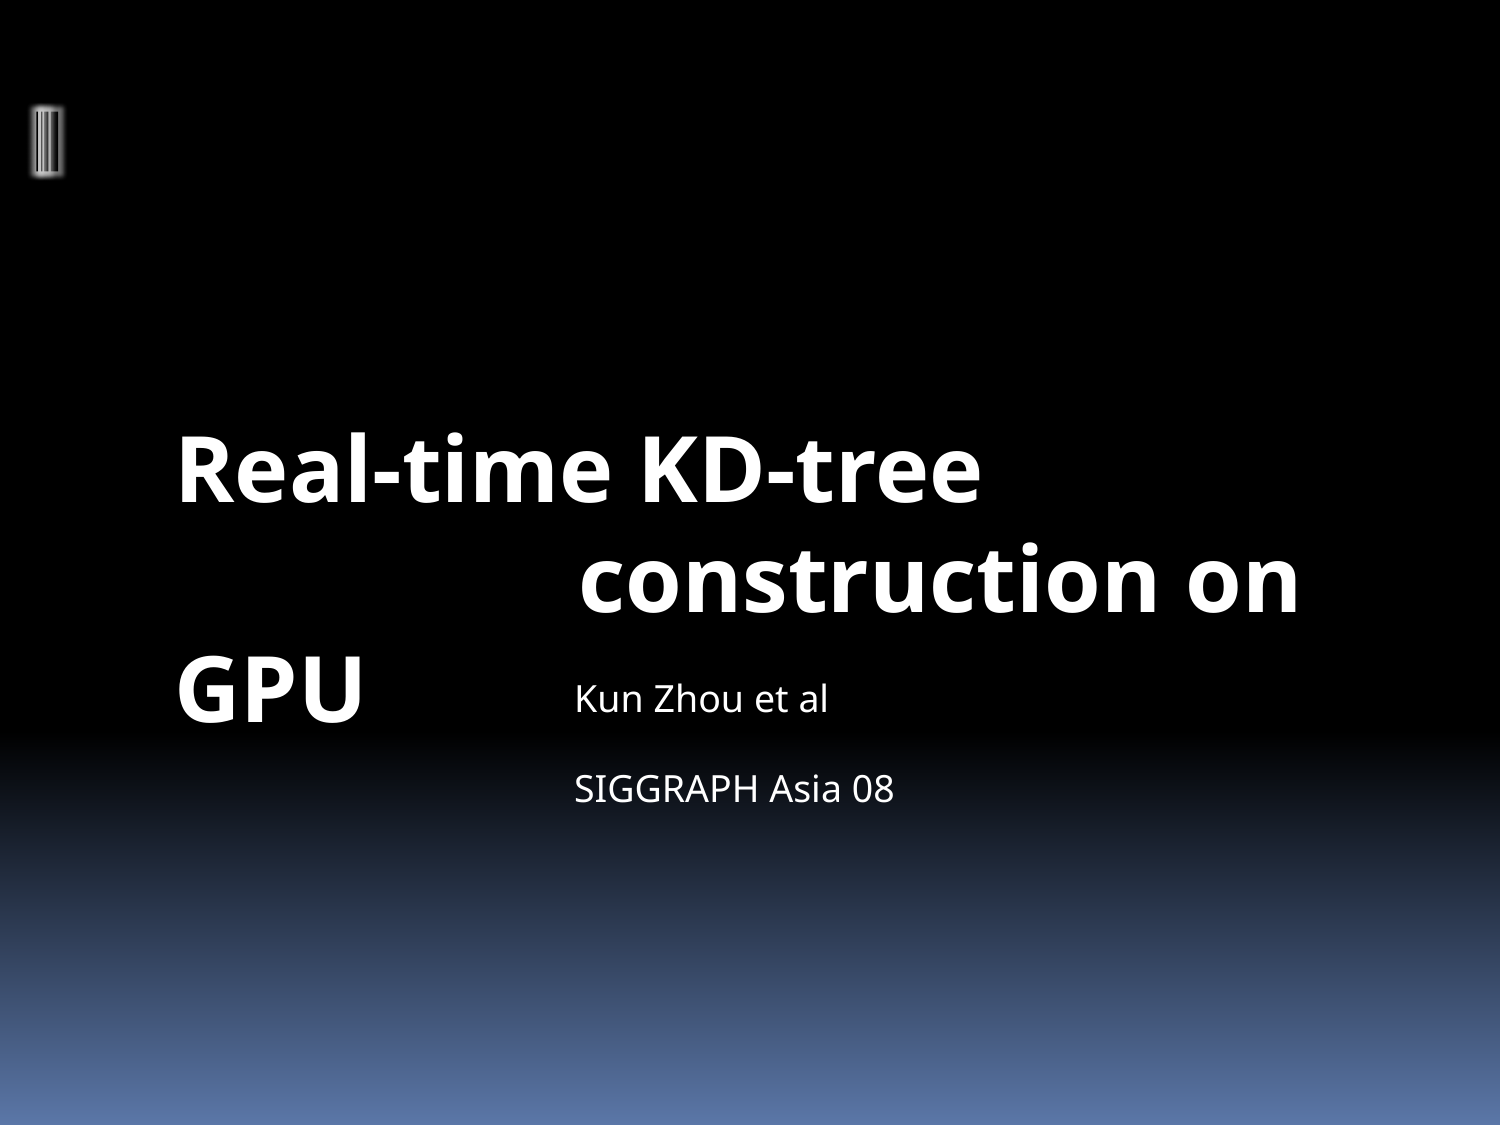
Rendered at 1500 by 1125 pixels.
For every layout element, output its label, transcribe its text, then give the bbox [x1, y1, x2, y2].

text_box Kun Zhou et al SIGGRAPH Asia 08 [559, 667, 941, 818]
list [103, 292, 1379, 1043]
text_box Real-time KD-tree construction on GPU [159, 403, 1341, 748]
